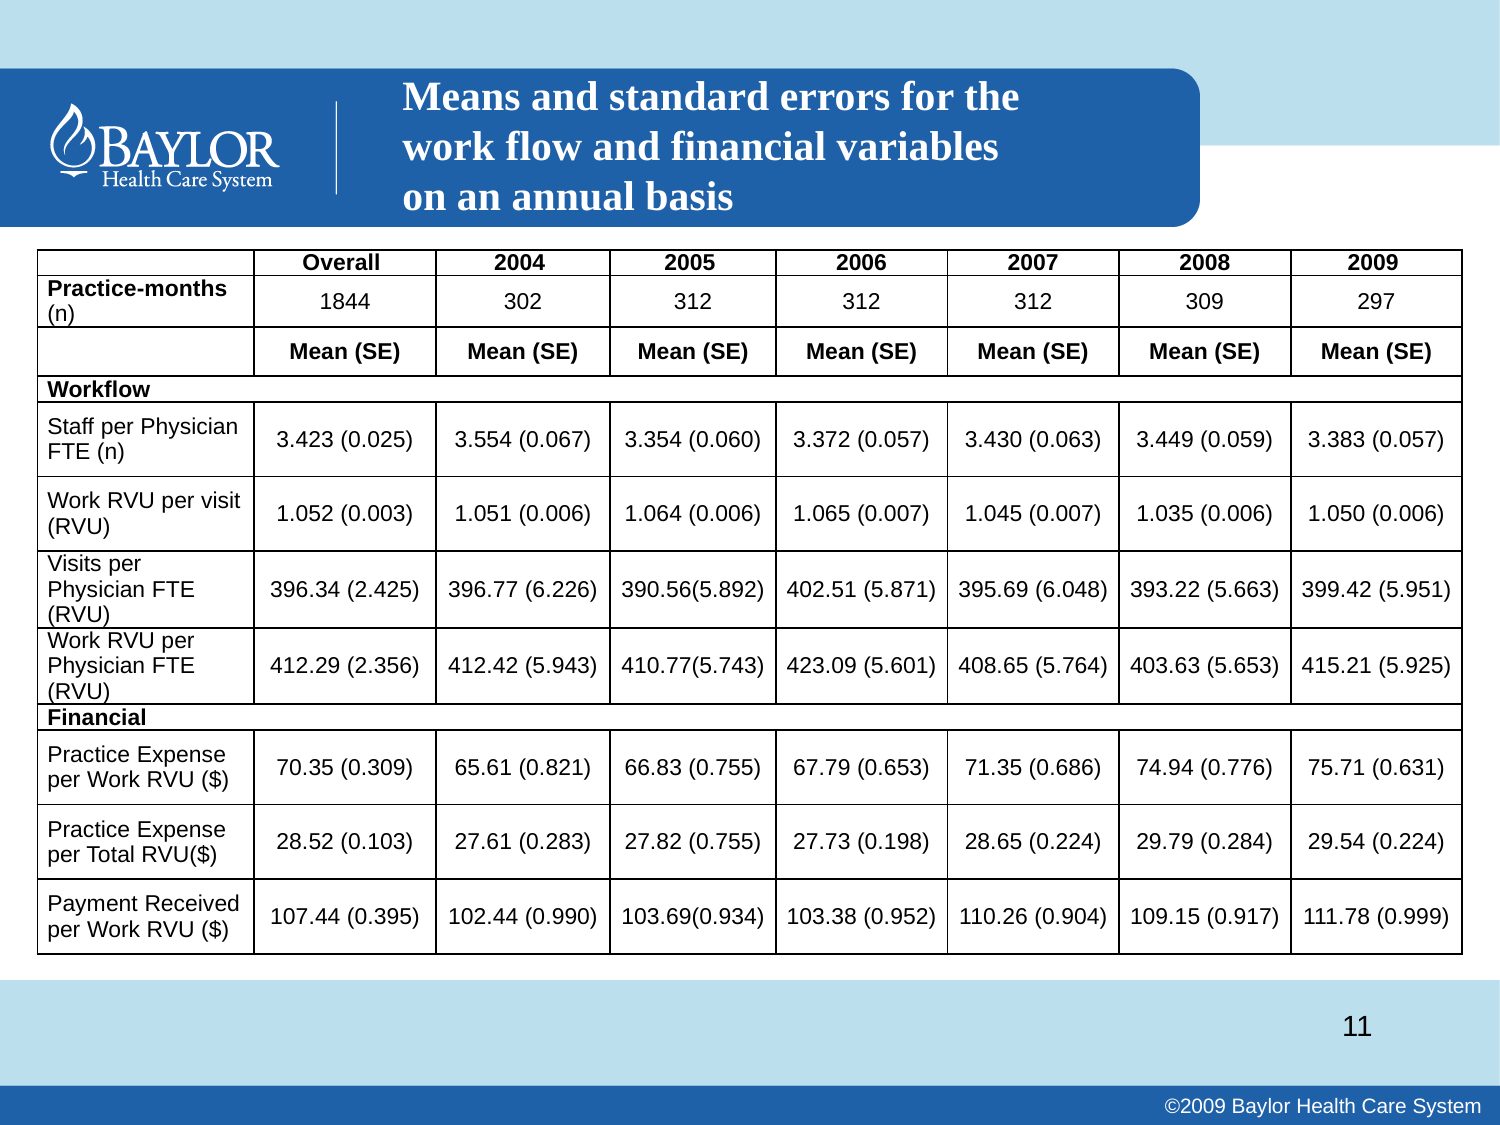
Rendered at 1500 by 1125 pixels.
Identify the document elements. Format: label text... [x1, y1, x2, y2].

table_cell Workflow [38, 377, 1461, 401]
table_cell 395.69 (6.048) [948, 552, 1118, 627]
table_header Overall [255, 251, 435, 275]
table_cell 309 [1120, 276, 1290, 326]
table_cell 423.09 (5.601) [777, 629, 947, 703]
table_header [38, 251, 253, 275]
table_cell 1.035 (0.006) [1120, 477, 1290, 550]
table_cell Payment Received per Work RVU ($) [38, 880, 253, 953]
table_cell Mean (SE) [437, 328, 609, 375]
table_cell 1844 [255, 276, 435, 326]
table_cell 312 [777, 276, 947, 326]
table_cell 412.29 (2.356) [255, 629, 435, 703]
table_cell 67.79 (0.653) [777, 731, 947, 804]
table_header 2009 [1292, 251, 1461, 275]
table_cell Staff per Physician FTE (n) [38, 403, 253, 476]
table_cell 27.73 (0.198) [777, 805, 947, 878]
table_cell Mean (SE) [611, 328, 775, 375]
picture [0, 0, 1500, 1125]
table_cell Practice Expense per Work RVU ($) [38, 731, 253, 804]
table_cell Mean (SE) [1292, 328, 1461, 375]
table_cell 28.52 (0.103) [255, 805, 435, 878]
table_cell 103.38 (0.952) [777, 880, 947, 953]
table_cell 109.15 (0.917) [1120, 880, 1290, 953]
table_cell 3.430 (0.063) [948, 403, 1118, 476]
table_cell Practice Expense per Total RVU($) [38, 805, 253, 878]
table_cell 66.83 (0.755) [611, 731, 775, 804]
table_header 2006 [777, 251, 947, 275]
table_cell 393.22 (5.663) [1120, 552, 1290, 627]
table_cell 103.69(0.934) [611, 880, 775, 953]
table_cell Work RVU per visit (RVU) [38, 477, 253, 550]
table_cell 1.045 (0.007) [948, 477, 1118, 550]
table_cell 110.26 (0.904) [948, 880, 1118, 953]
table_cell 402.51 (5.871) [777, 552, 947, 627]
table_cell 75.71 (0.631) [1292, 731, 1461, 804]
table_cell 71.35 (0.686) [948, 731, 1118, 804]
table_cell 3.354 (0.060) [611, 403, 775, 476]
table_cell 3.449 (0.059) [1120, 403, 1290, 476]
table_header 2008 [1120, 251, 1290, 275]
table_cell 70.35 (0.309) [255, 731, 435, 804]
table_cell 396.77 (6.226) [437, 552, 609, 627]
table_cell Practice-months (n) [38, 276, 253, 326]
table_cell 3.372 (0.057) [777, 403, 947, 476]
table_header 2005 [611, 251, 775, 275]
table_cell 415.21 (5.925) [1292, 629, 1461, 703]
table_cell 297 [1292, 276, 1461, 326]
table_cell 412.42 (5.943) [437, 629, 609, 703]
table_cell 403.63 (5.653) [1120, 629, 1290, 703]
table_cell 1.065 (0.007) [777, 477, 947, 550]
table_cell 1.052 (0.003) [255, 477, 435, 550]
table_cell 312 [948, 276, 1118, 326]
table_cell 3.554 (0.067) [437, 403, 609, 476]
table_cell 27.82 (0.755) [611, 805, 775, 878]
table_cell 74.94 (0.776) [1120, 731, 1290, 804]
table_cell Mean (SE) [948, 328, 1118, 375]
table_cell 111.78 (0.999) [1292, 880, 1461, 953]
table_cell 65.61 (0.821) [437, 731, 609, 804]
table_cell 1.051 (0.006) [437, 477, 609, 550]
table_cell 28.65 (0.224) [948, 805, 1118, 878]
table_cell 102.44 (0.990) [437, 880, 609, 953]
table_cell Work RVU per Physician FTE (RVU) [38, 629, 253, 703]
table_cell 1.050 (0.006) [1292, 477, 1461, 550]
table_cell Visits per Physician FTE (RVU) [38, 552, 253, 627]
table_cell 302 [437, 276, 609, 326]
table_cell [38, 328, 253, 375]
table_cell 107.44 (0.395) [255, 880, 435, 953]
table_cell 3.383 (0.057) [1292, 403, 1461, 476]
table_cell 27.61 (0.283) [437, 805, 609, 878]
table_header 2007 [948, 251, 1118, 275]
table_cell Mean (SE) [777, 328, 947, 375]
slide_number 11 [1074, 999, 1388, 1076]
table_cell 3.423 (0.025) [255, 403, 435, 476]
title Means and standard errors for the work flow and financial variables on an annual basis [387, 87, 1050, 246]
table_cell 29.79 (0.284) [1120, 805, 1290, 878]
table_cell 1.064 (0.006) [611, 477, 775, 550]
table_cell 399.42 (5.951) [1292, 552, 1461, 627]
table_cell 396.34 (2.425) [255, 552, 435, 627]
table_cell 410.77(5.743) [611, 629, 775, 703]
table_cell 29.54 (0.224) [1292, 805, 1461, 878]
table_cell Mean (SE) [255, 328, 435, 375]
table_cell 408.65 (5.764) [948, 629, 1118, 703]
table_cell 312 [611, 276, 775, 326]
table_cell 390.56(5.892) [611, 552, 775, 627]
table_cell Mean (SE) [1120, 328, 1290, 375]
table_cell Financial [38, 705, 1461, 729]
table_header 2004 [437, 251, 609, 275]
